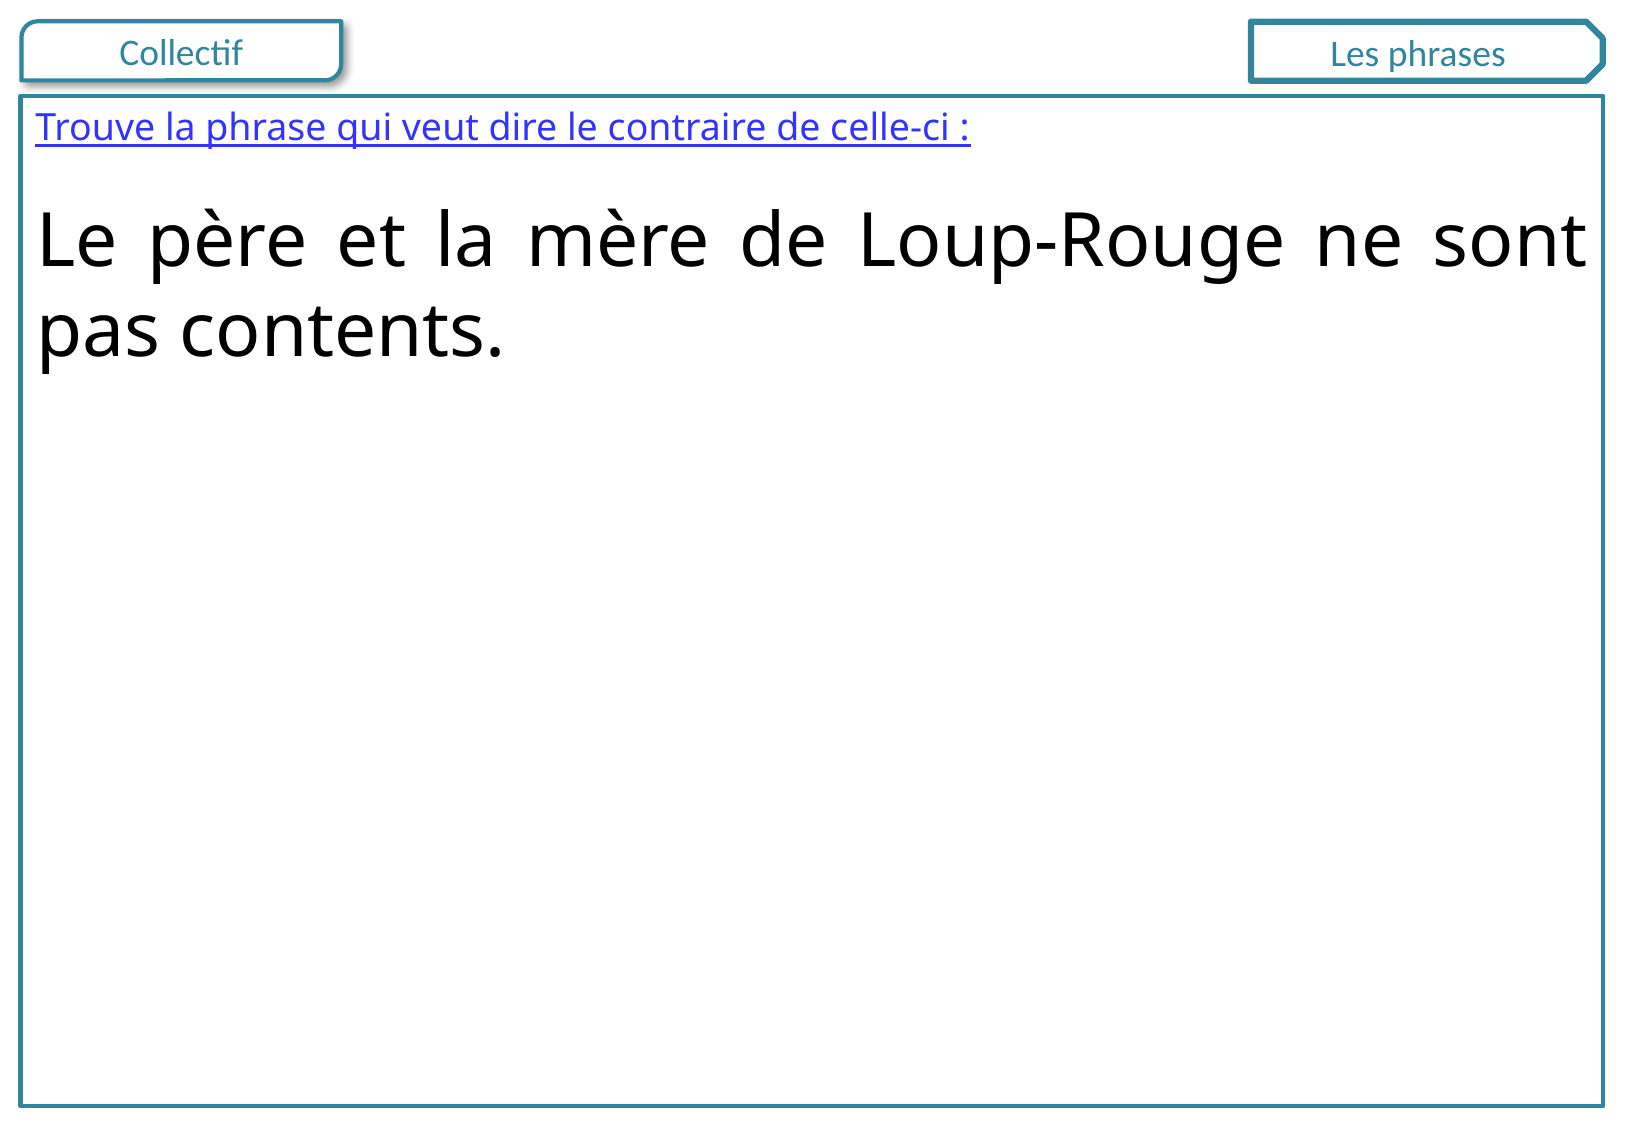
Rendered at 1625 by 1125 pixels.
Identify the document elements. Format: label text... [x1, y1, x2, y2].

list Trouve la phrase qui veut dire le contraire de celle-ci : [18, 94, 1605, 1108]
list Le père et la mère de Loup-Rouge ne sont pas contents. [21, 184, 1604, 1106]
list Les phrases [1251, 21, 1585, 81]
